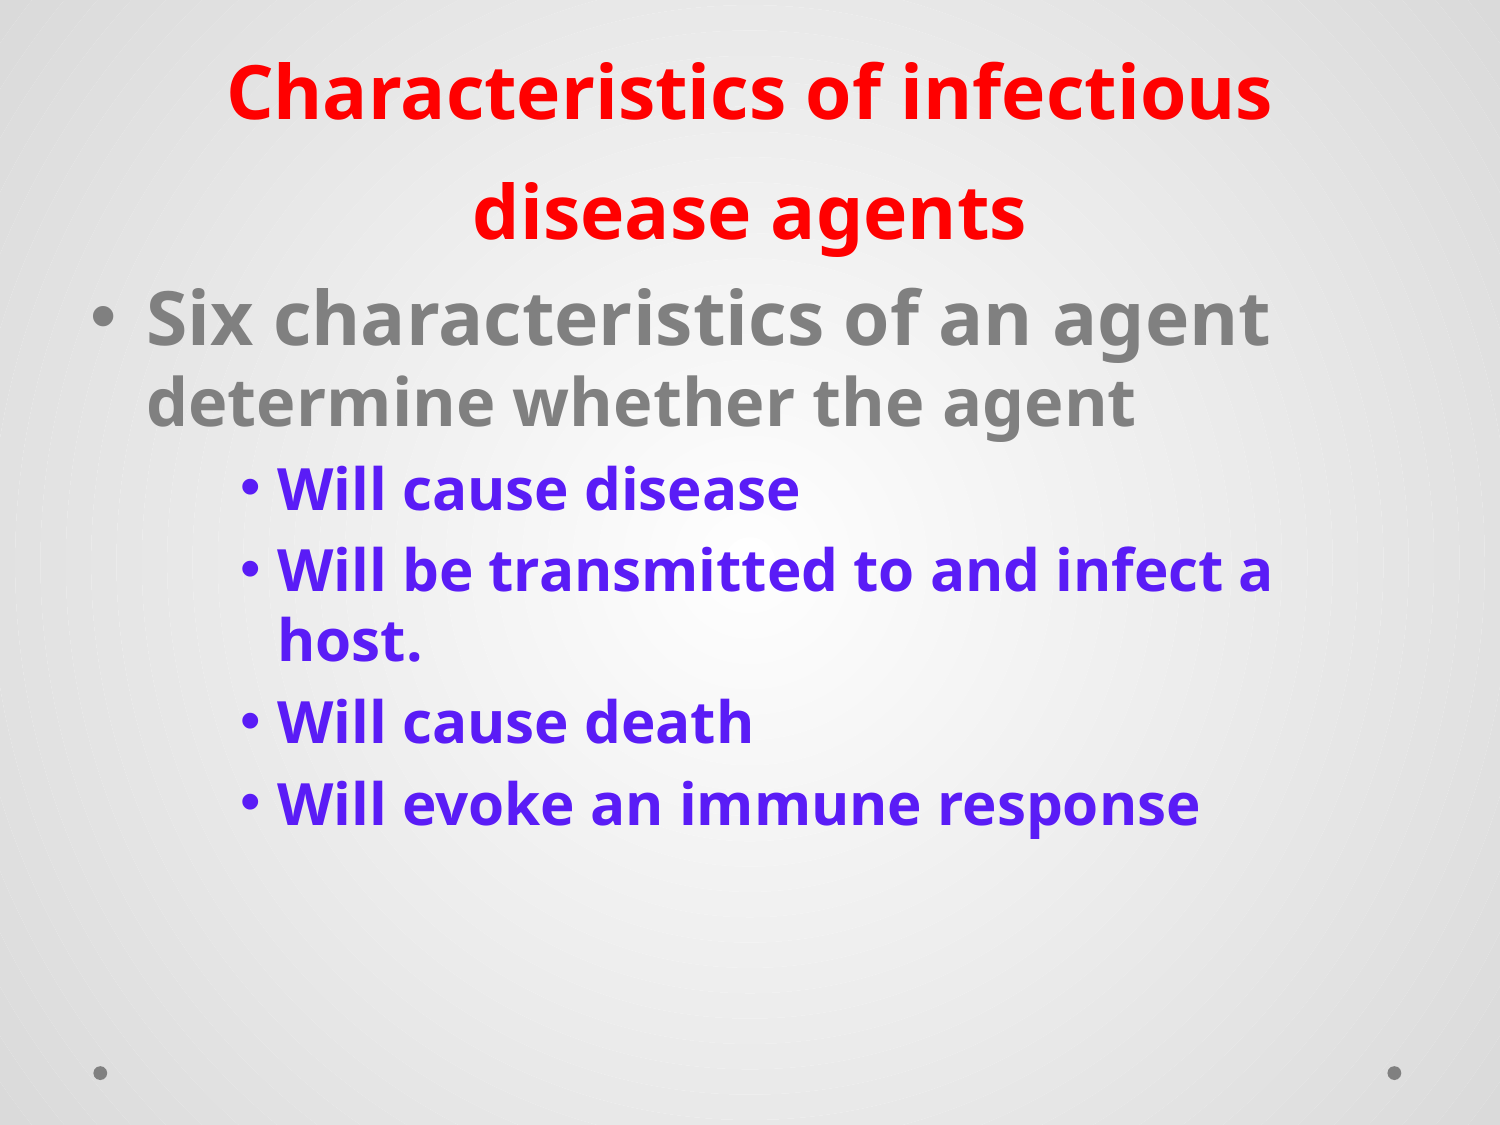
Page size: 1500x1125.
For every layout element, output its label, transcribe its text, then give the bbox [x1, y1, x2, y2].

list Six characteristics of an agent determine whether the agent Will cause disease Will be transmitted to and infect a host. Will cause death Will evoke an immune response [75, 262, 1425, 1005]
title Characteristics of infectious disease agents [75, 50, 1425, 262]
